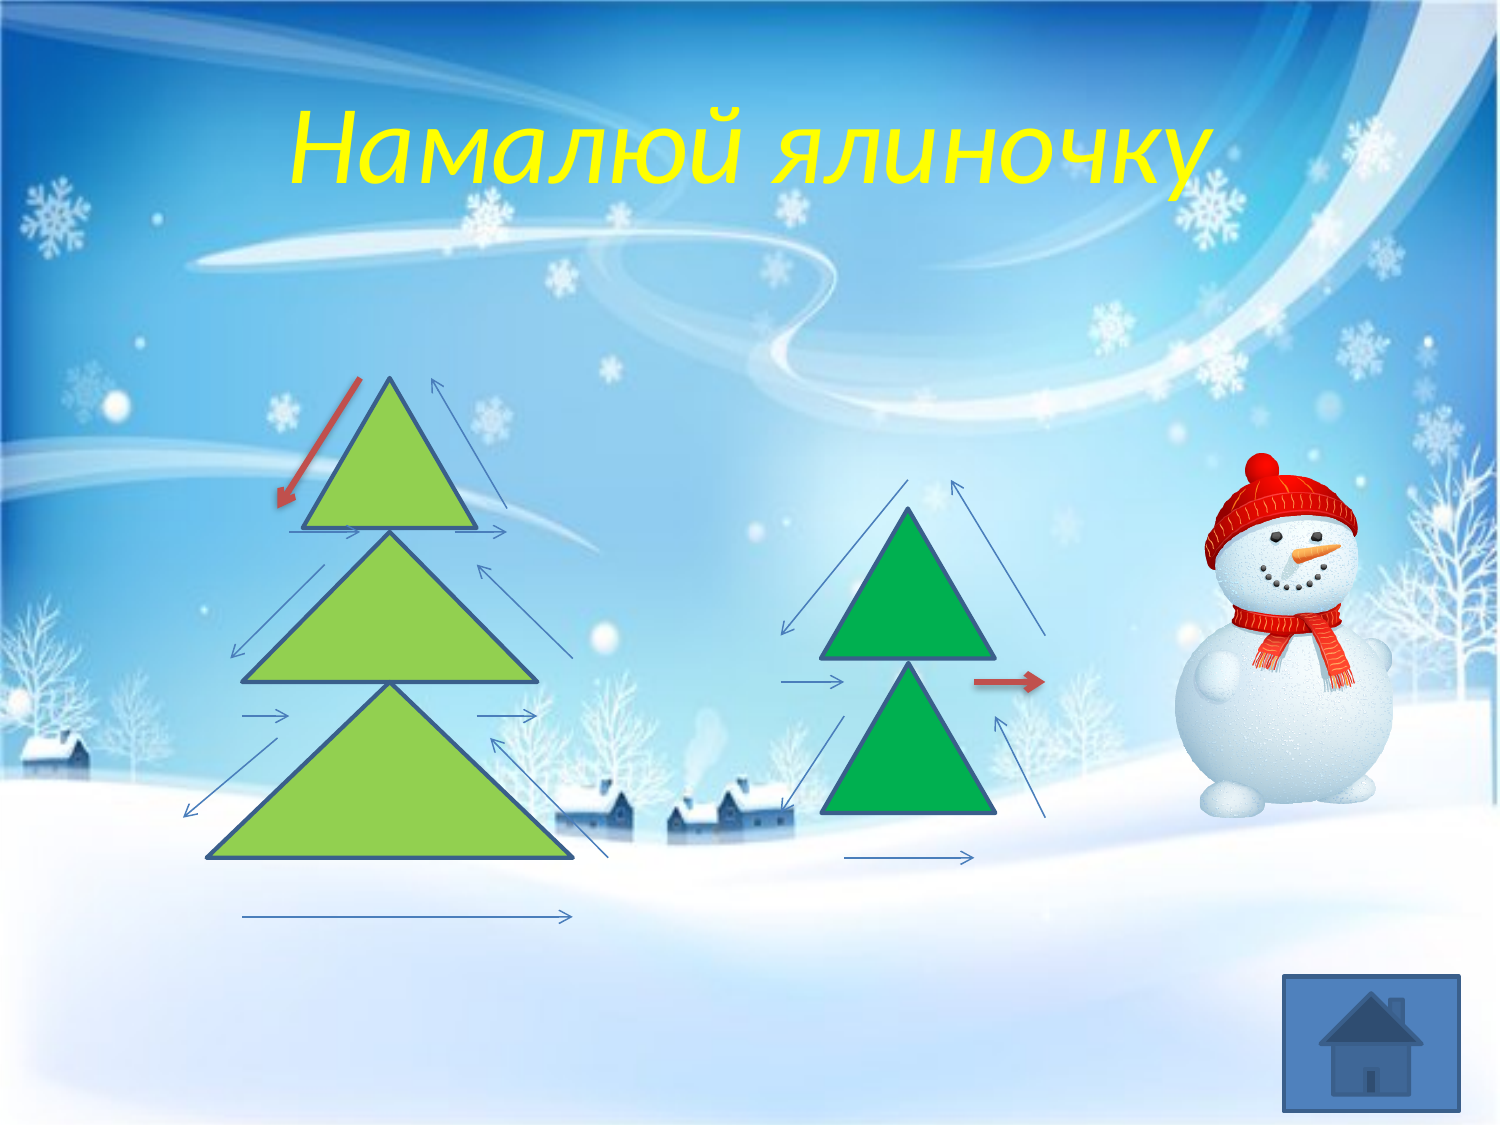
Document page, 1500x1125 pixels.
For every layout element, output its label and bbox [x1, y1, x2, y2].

text_box [229, 564, 325, 659]
picture [0, 0, 1500, 1125]
text_box [994, 715, 1046, 818]
text_box [489, 737, 609, 859]
text_box [182, 737, 278, 819]
text_box [430, 377, 508, 509]
text_box [780, 715, 845, 814]
text_box [277, 377, 361, 509]
text_box [950, 479, 1046, 636]
text_box [476, 564, 574, 659]
text_box [780, 479, 909, 636]
